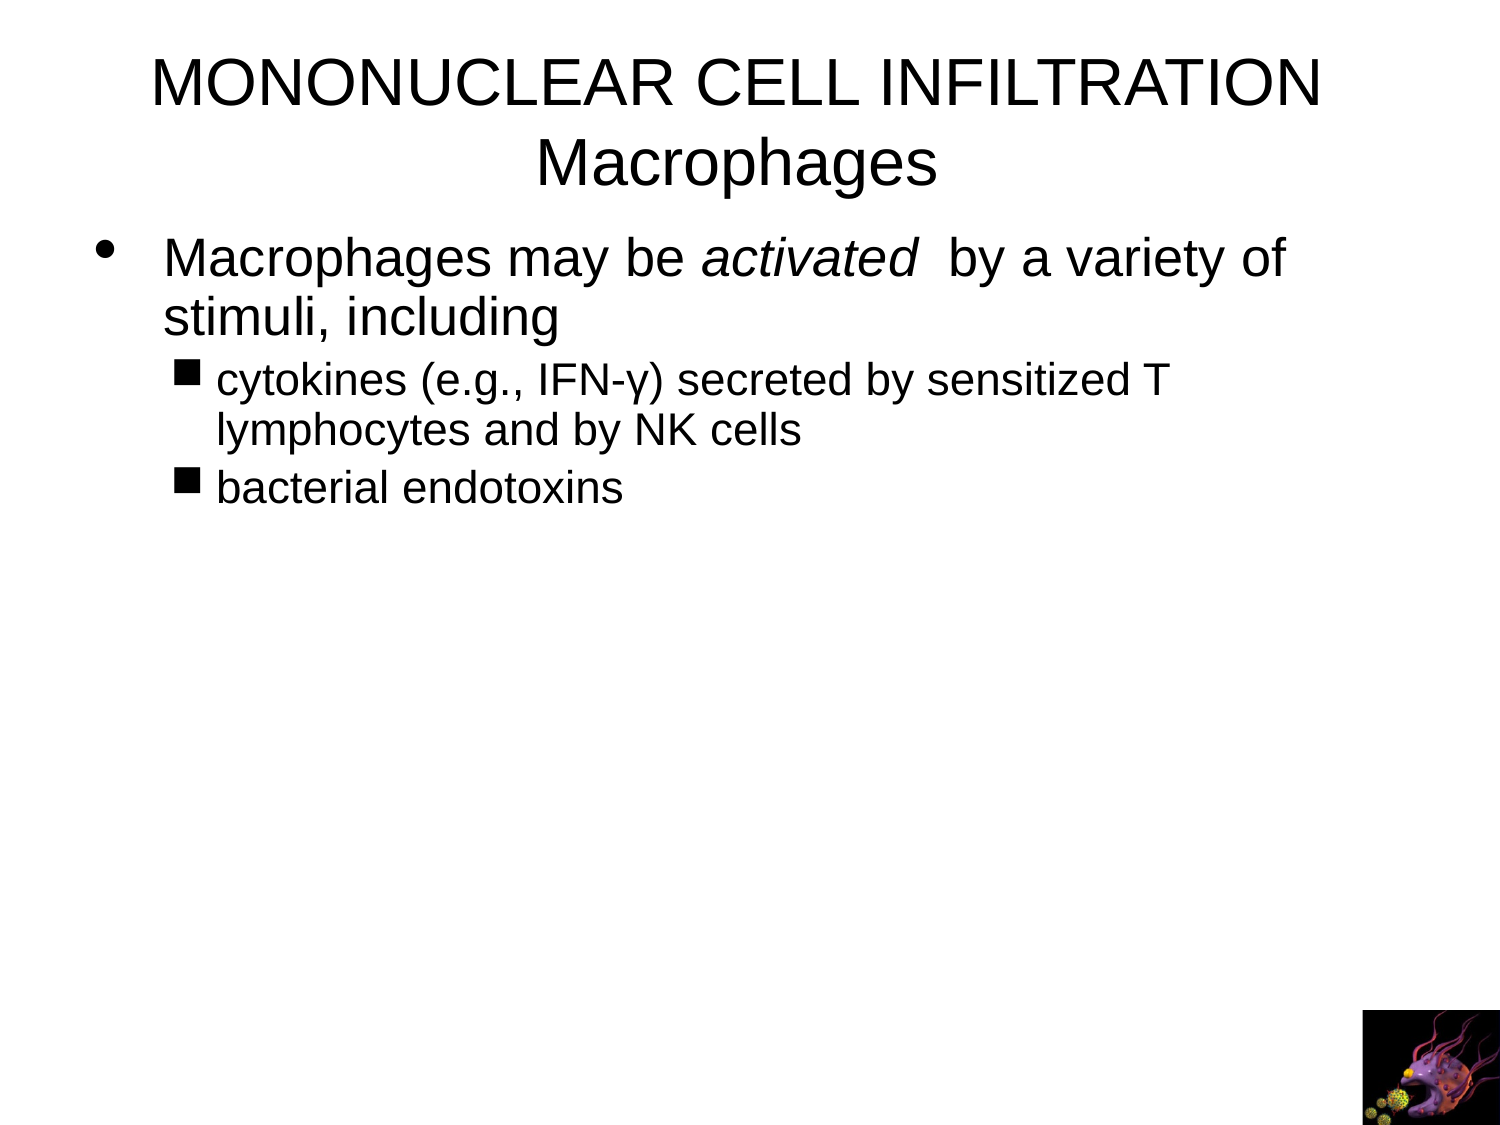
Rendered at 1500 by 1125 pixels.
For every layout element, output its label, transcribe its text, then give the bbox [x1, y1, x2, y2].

list Macrophages may be activated by a variety of stimuli, including cytokines (e.g., IFN-γ) secreted by sensitized T lymphocytes and by NK cells bacterial endotoxins [58, 222, 1422, 1011]
picture [1362, 1010, 1500, 1125]
title MONONUCLEAR CELL INFILTRATION Macrophages [99, 24, 1375, 213]
